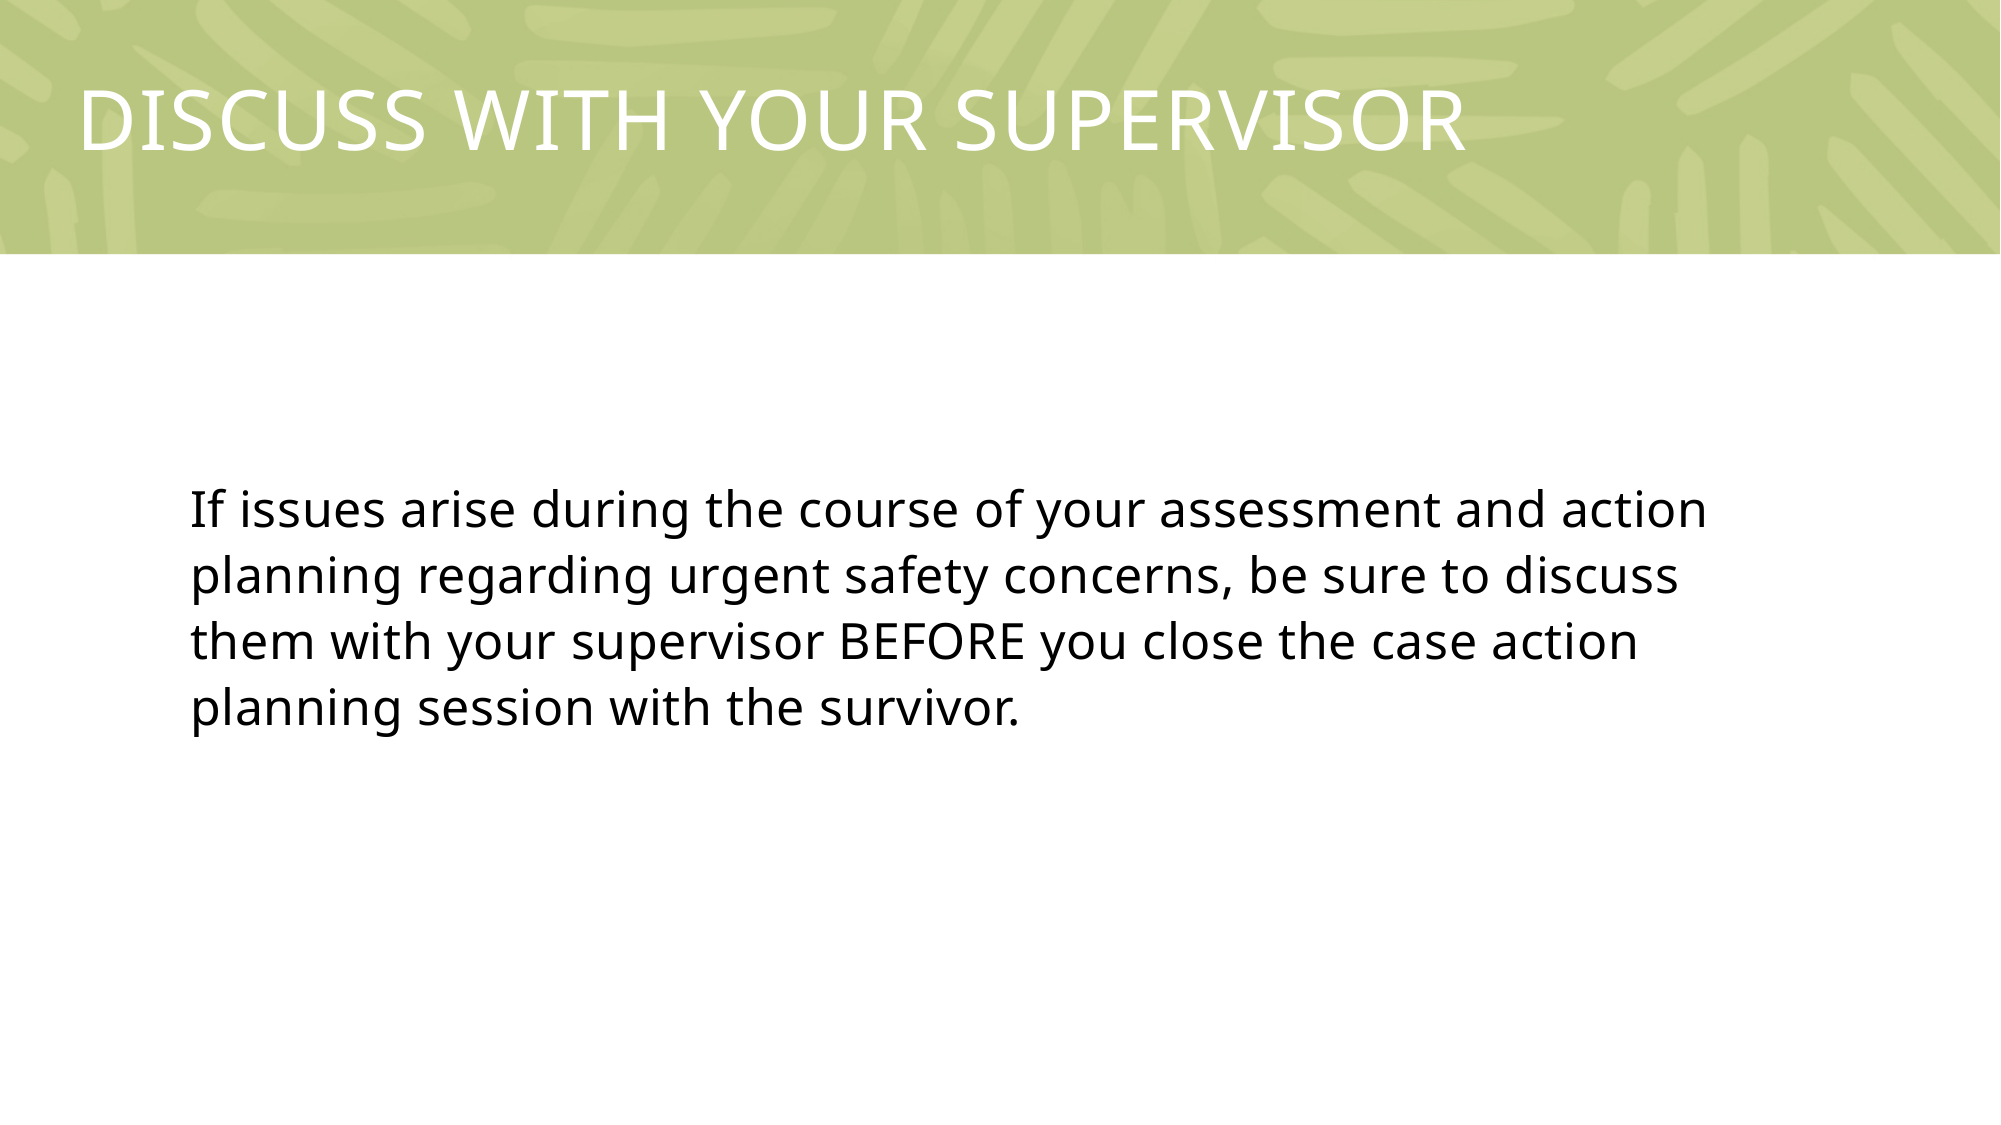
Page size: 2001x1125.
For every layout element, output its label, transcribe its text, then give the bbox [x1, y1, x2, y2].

list If issues arise during the course of your assessment and action planning regarding urgent safety concerns, be sure to discuss them with your supervisor BEFORE you close the case action planning session with the survivor. [167, 374, 1763, 1036]
picture [0, 0, 2000, 1125]
title Discuss with your supervisor [61, 33, 1938, 220]
